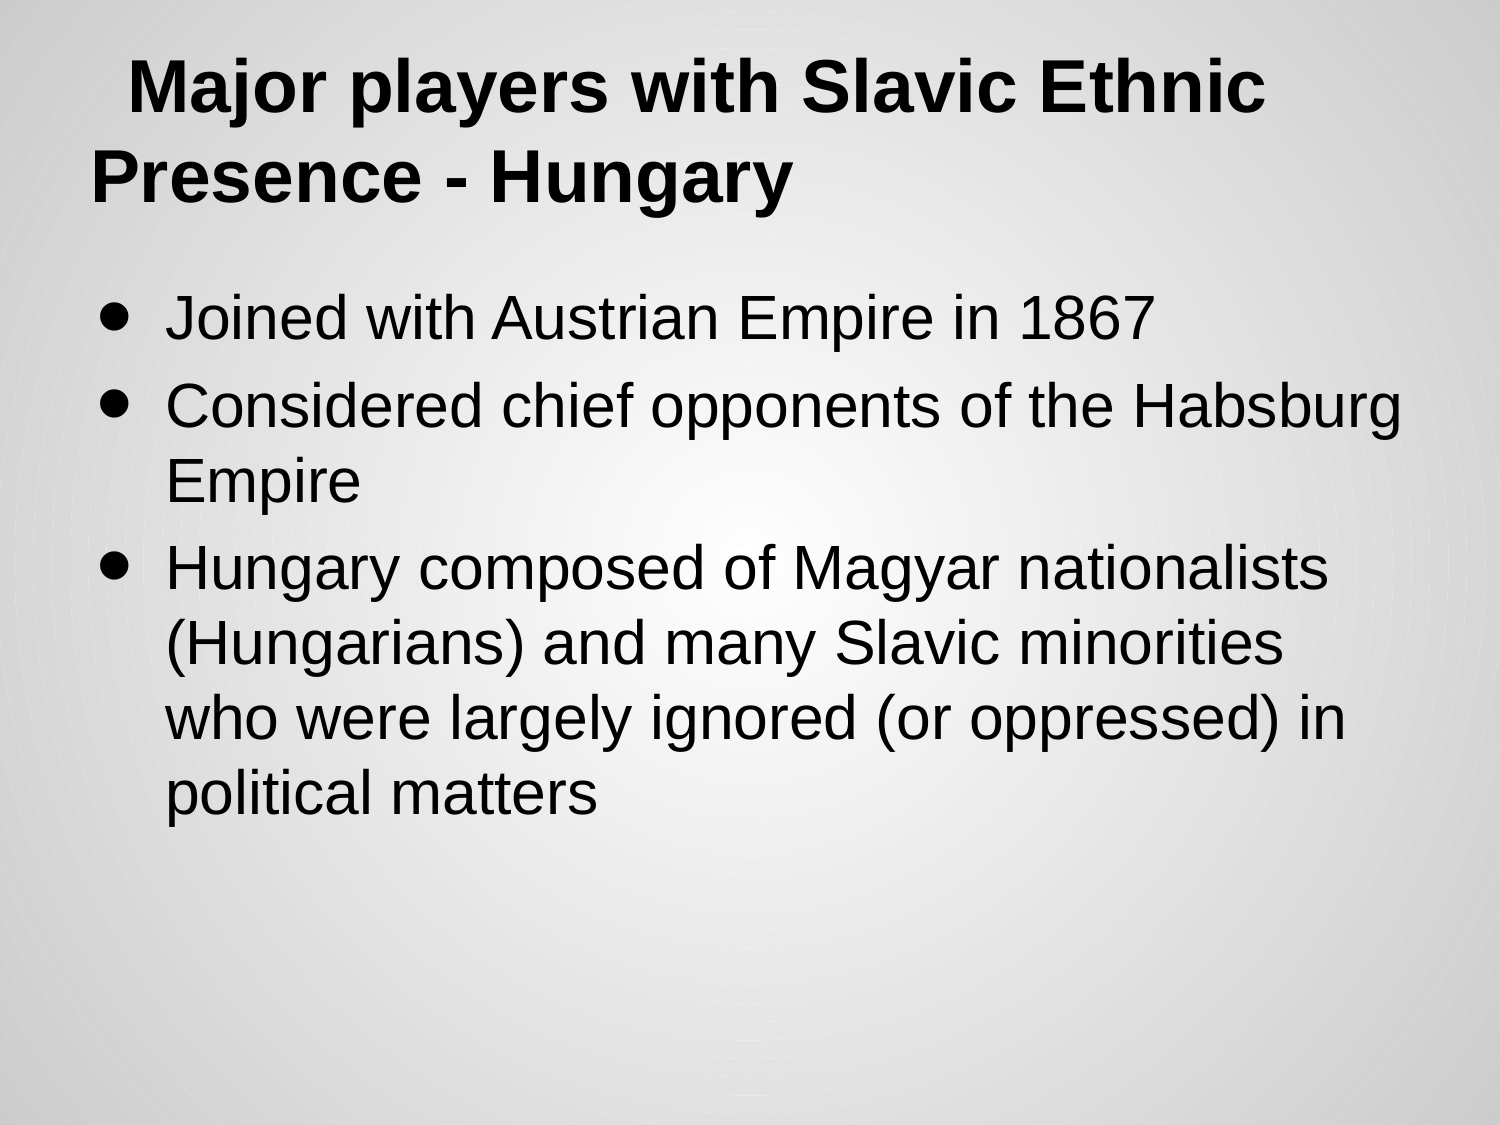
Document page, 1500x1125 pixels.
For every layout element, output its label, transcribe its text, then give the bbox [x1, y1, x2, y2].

title Major players with Slavic Ethnic Presence - Hungary [75, 45, 1425, 233]
list Joined with Austrian Empire in 1867 Considered chief opponents of the Habsburg Empire Hungary composed of Magyar nationalists (Hungarians) and many Slavic minorities who were largely ignored (or oppressed) in political matters [75, 262, 1425, 1078]
